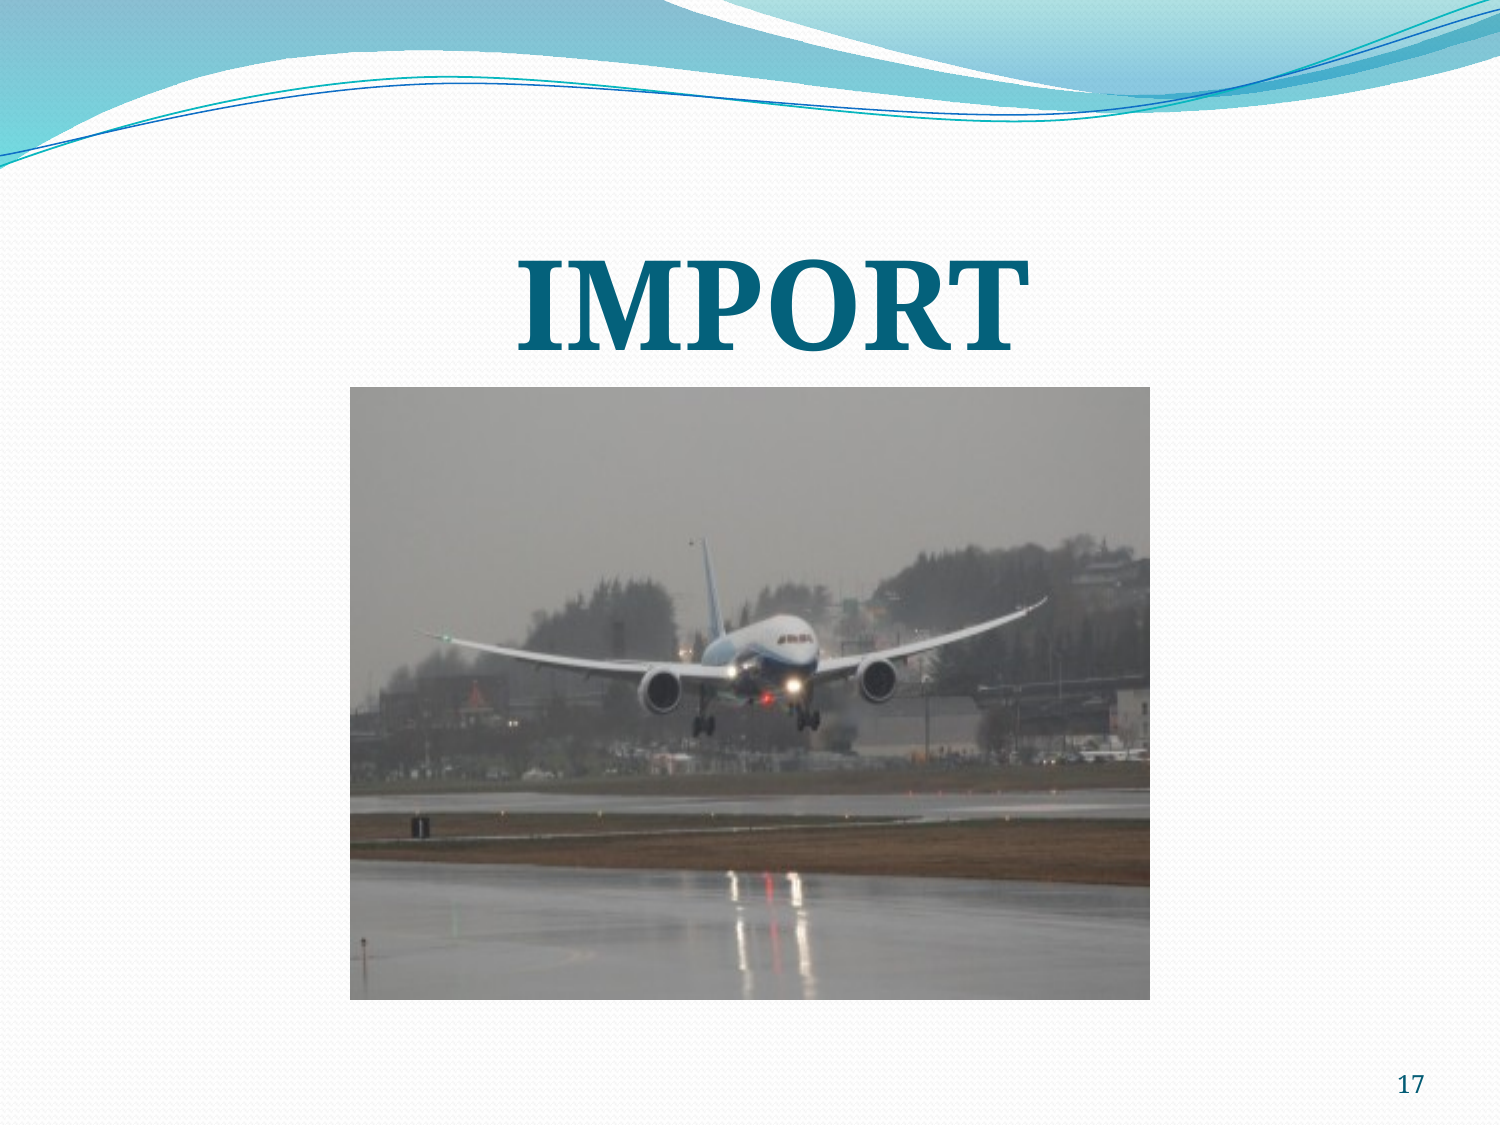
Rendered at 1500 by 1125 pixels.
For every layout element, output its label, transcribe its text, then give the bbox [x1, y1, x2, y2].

picture [349, 387, 1151, 1001]
slide_number 17 [1299, 1042, 1425, 1103]
title IMPORT [487, 75, 1227, 375]
